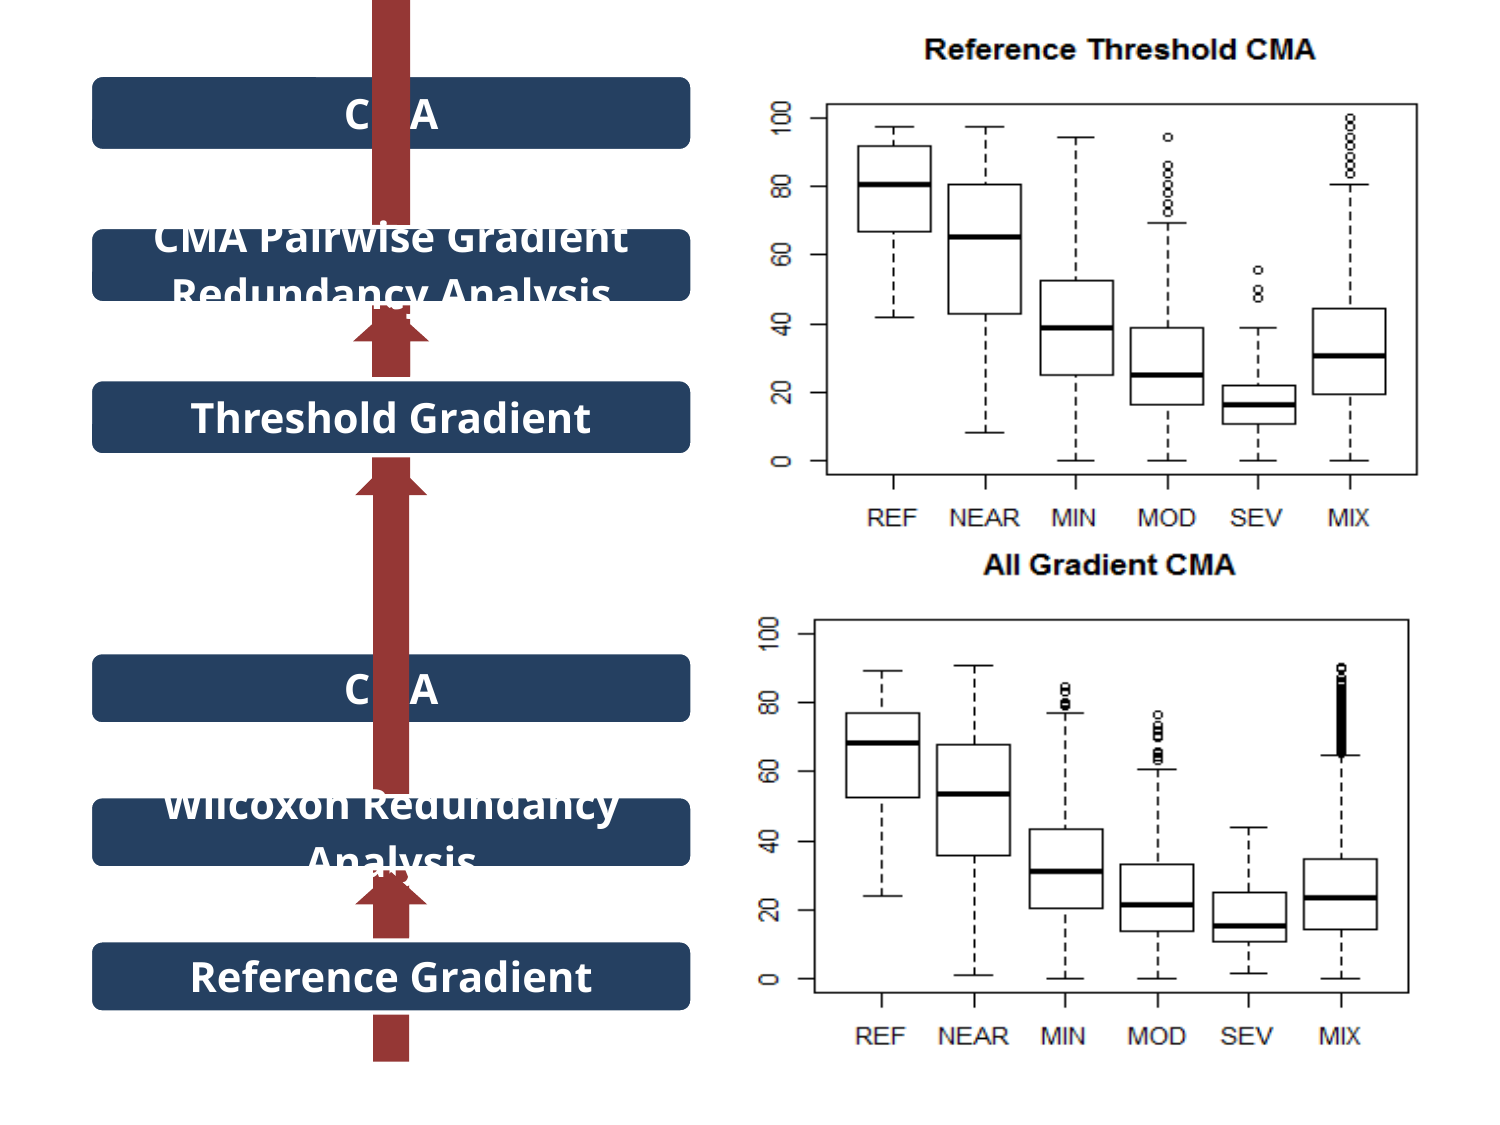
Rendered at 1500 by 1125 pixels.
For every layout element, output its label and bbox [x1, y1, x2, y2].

picture [699, 21, 1475, 1099]
text_box [89, 74, 693, 456]
text_box [89, 651, 693, 1013]
